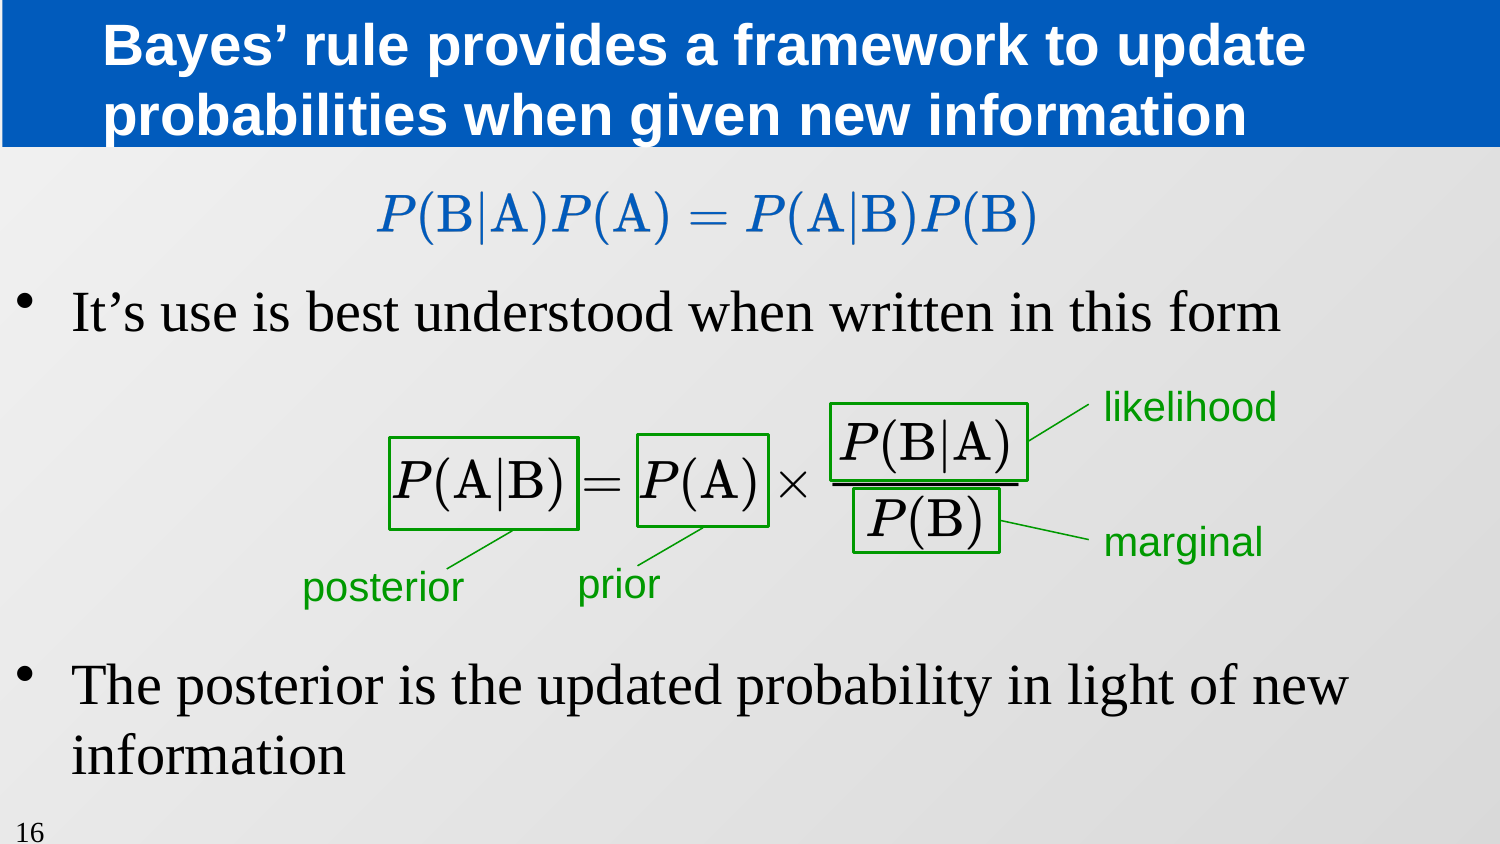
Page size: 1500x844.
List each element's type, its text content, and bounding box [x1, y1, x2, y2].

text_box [562, 434, 769, 616]
slide_number 16 [0, 806, 101, 844]
picture [374, 184, 1040, 245]
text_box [287, 437, 579, 619]
title Bayes’ rule provides a framework to update probabilities when given new information [87, 0, 1363, 147]
picture [391, 419, 1026, 550]
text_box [830, 371, 1301, 481]
list It’s use is best understood when written in this form The posterior is the updated probability in light of new information [0, 171, 1488, 760]
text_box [853, 488, 1301, 573]
